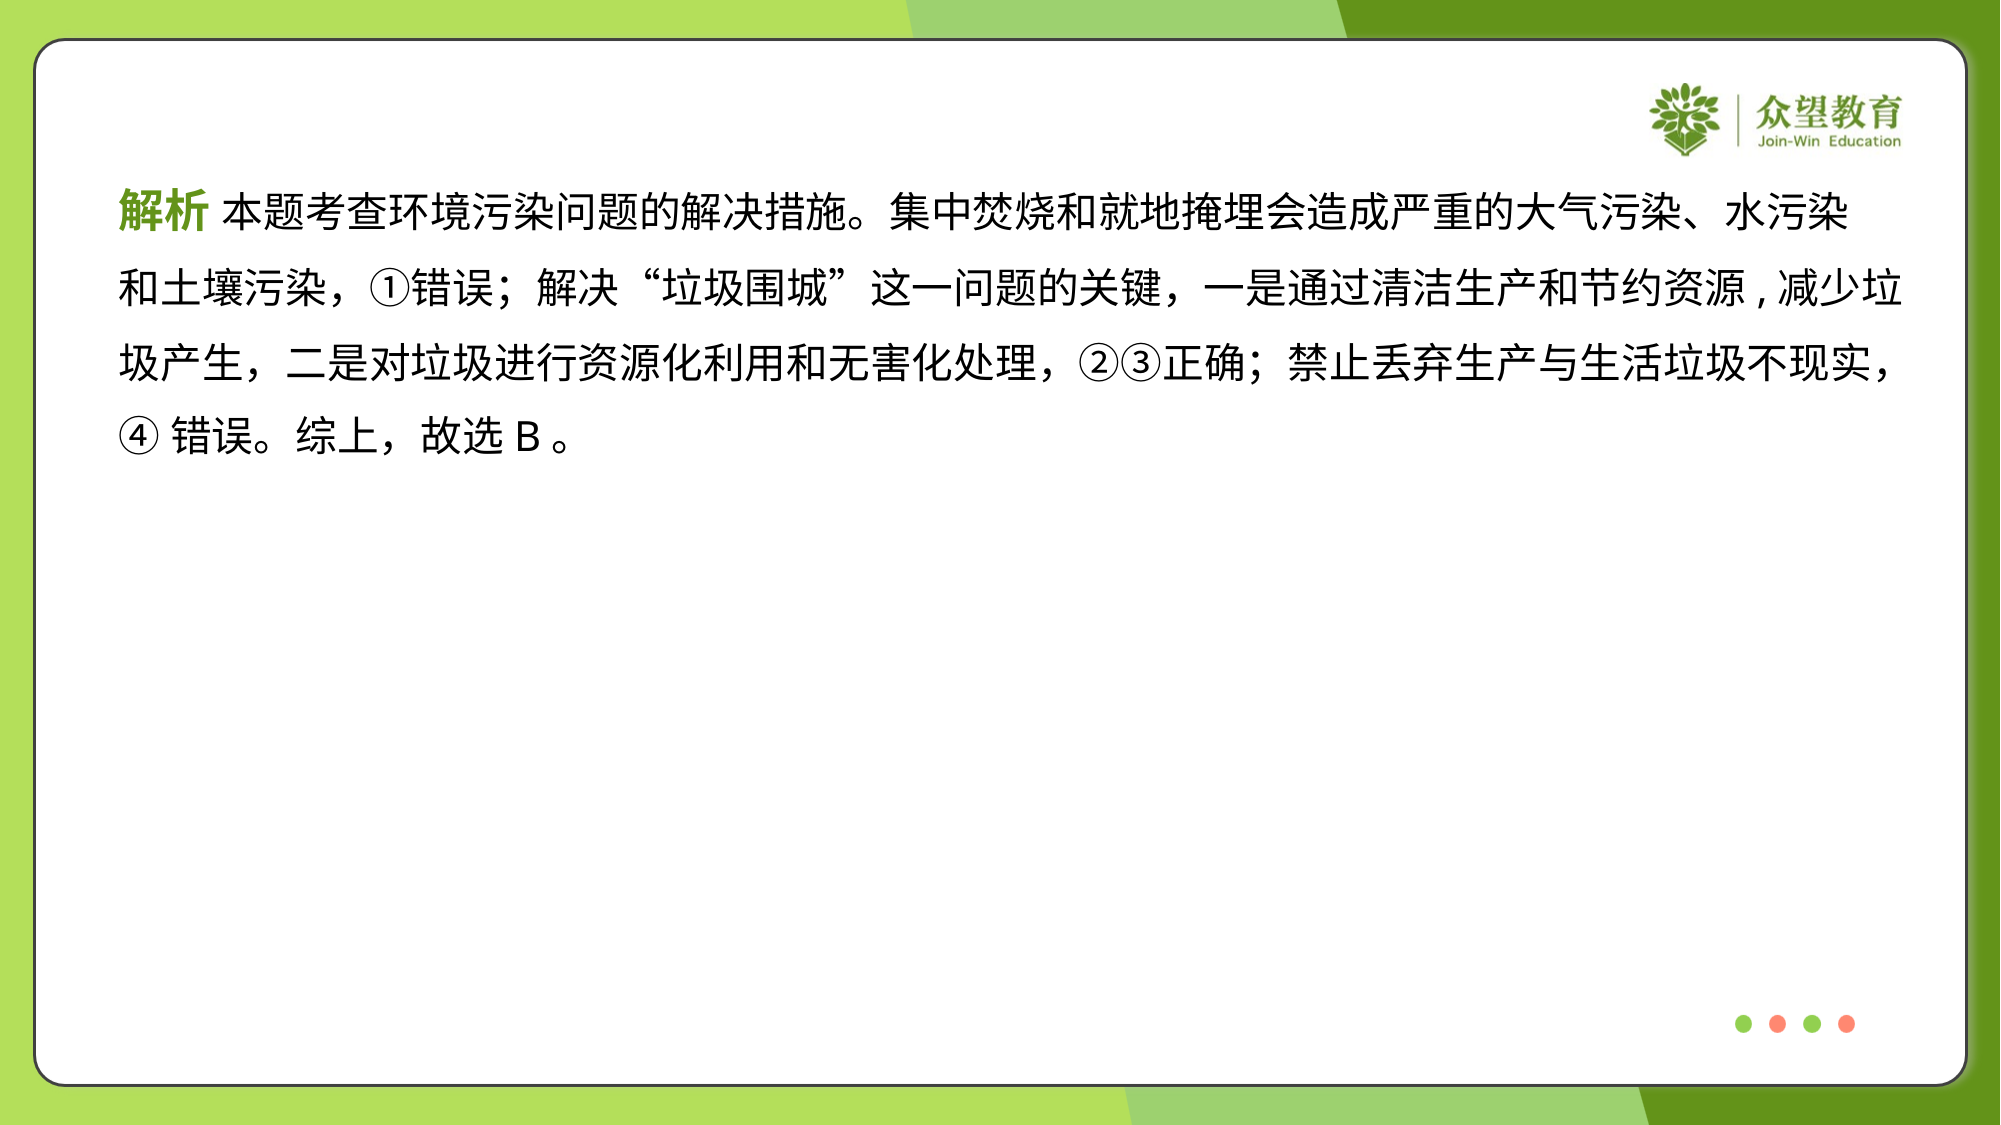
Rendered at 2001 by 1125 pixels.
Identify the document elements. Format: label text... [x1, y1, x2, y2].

text_box 解析 本题考查环境污染问题的解决措施。集中焚烧和就地掩埋会造成严重的大气污染、水污染 和土壤污染，①错误；解决“垃圾围城”这一问题的关键，一是通过清洁生产和节约资源,减少垃 圾产生，二是对垃圾进行资源化利用和无害化处理，②③正确；禁止丢弃生产与生活垃圾不现实， ④错误。综上，故选B。 [118, 159, 1883, 452]
picture [0, 0, 2000, 1125]
